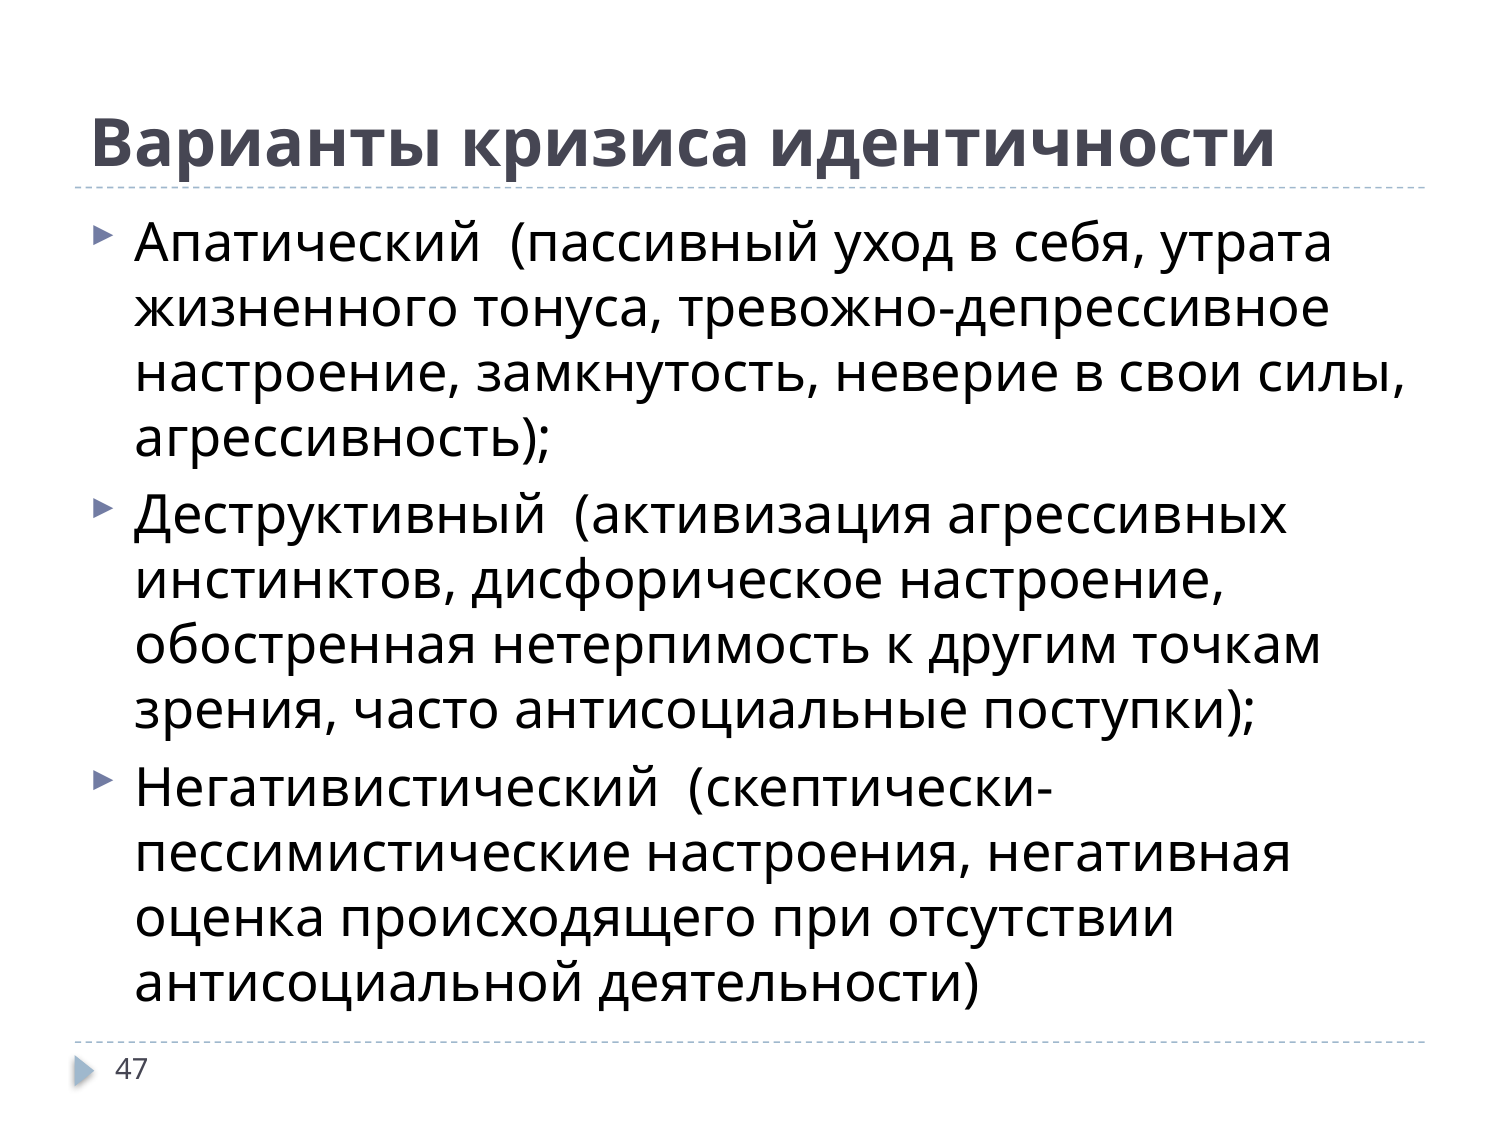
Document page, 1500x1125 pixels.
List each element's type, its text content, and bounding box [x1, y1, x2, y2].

title Варианты кризиса идентичности [75, 24, 1425, 188]
slide_number 47 [100, 1042, 426, 1103]
list Апатический (пассивный уход в себя, утрата жизненного тонуса, тревожно-депрессивное настроение, замкнутость, неверие в свои силы, агрессивность); Деструктивный (активизация агрессивных инстинктов, дисфорическое настроение, обостренная нетерпимость к другим точкам зрения, часто антисоциальные поступки); Негативистический (скептически-пессимистические настроения, негативная оценка происходящего при отсутствии антисоциальной деятельности) [75, 200, 1425, 1010]
